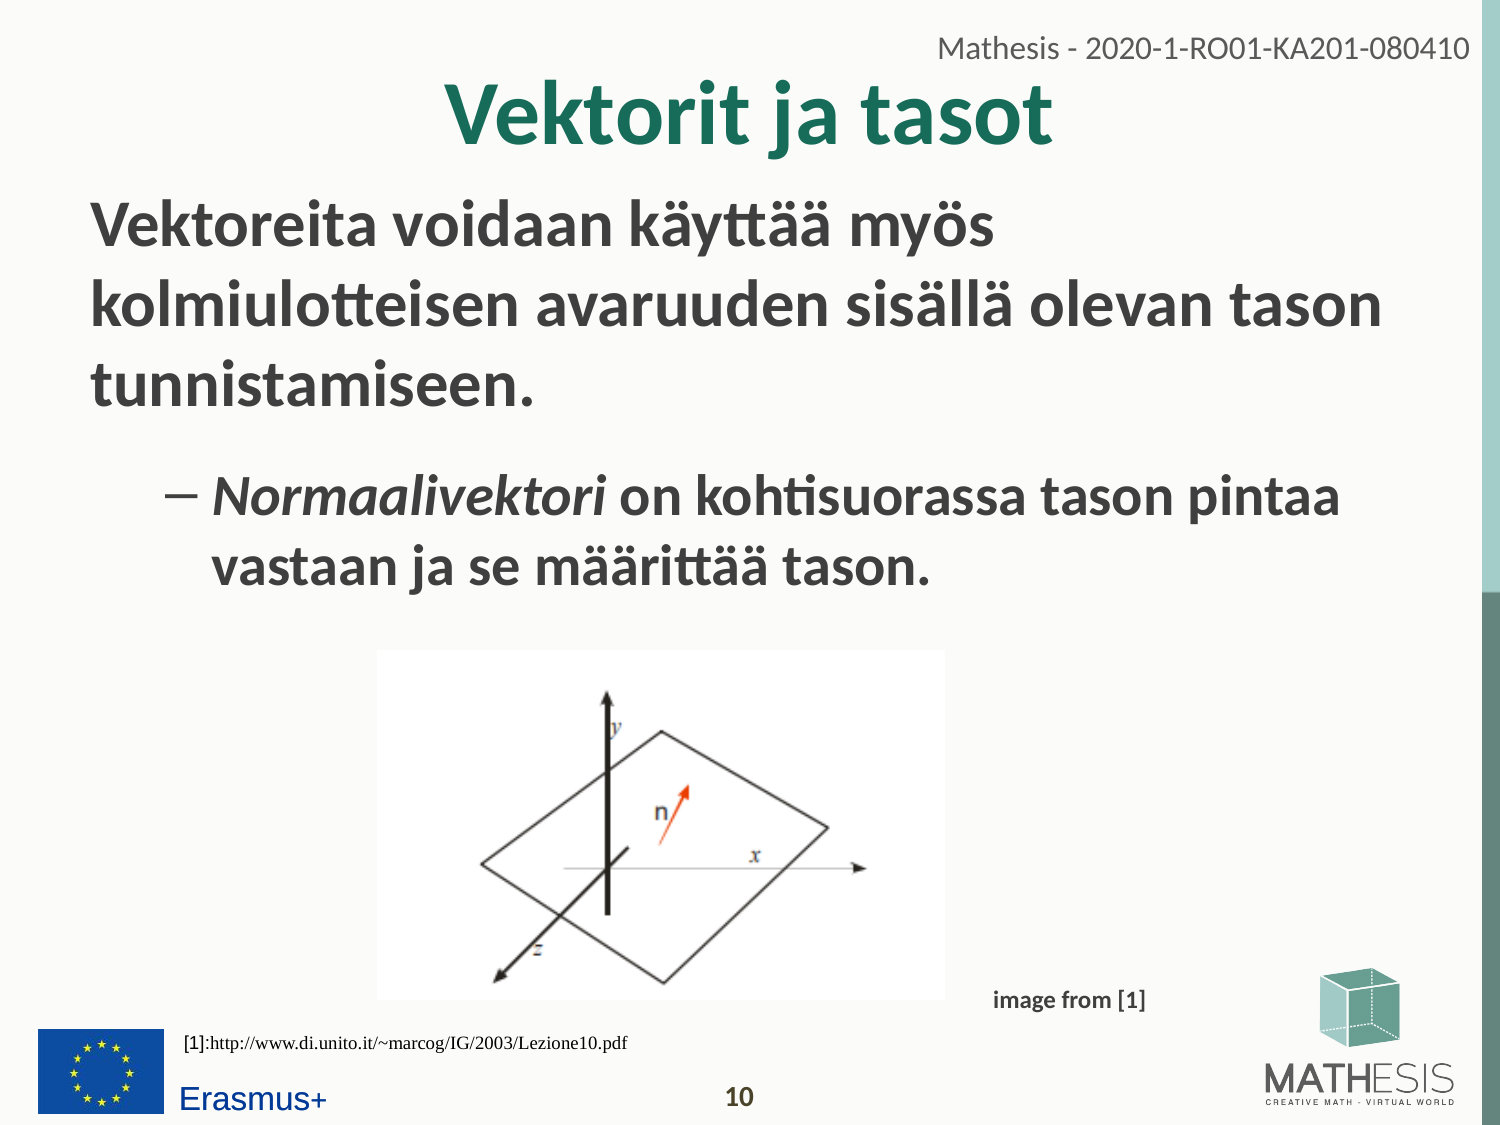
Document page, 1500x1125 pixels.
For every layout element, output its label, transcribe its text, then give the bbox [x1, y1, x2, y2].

picture [377, 650, 946, 1000]
list Vektoreita voidaan käyttää myös kolmiulotteisen avaruuden sisällä olevan tason tunnistamiseen. Normaalivektori on kohtisuorassa tason pintaa vastaan ja se määrittää tason. [75, 171, 1425, 915]
title Vektorit ja tasot [75, 45, 1425, 171]
text_box [1]:http://www.di.unito.it/~marcog/IG/2003/Lezione10.pdf [168, 1019, 711, 1065]
text_box image from [1] [978, 968, 1272, 1029]
picture [38, 1029, 164, 1114]
